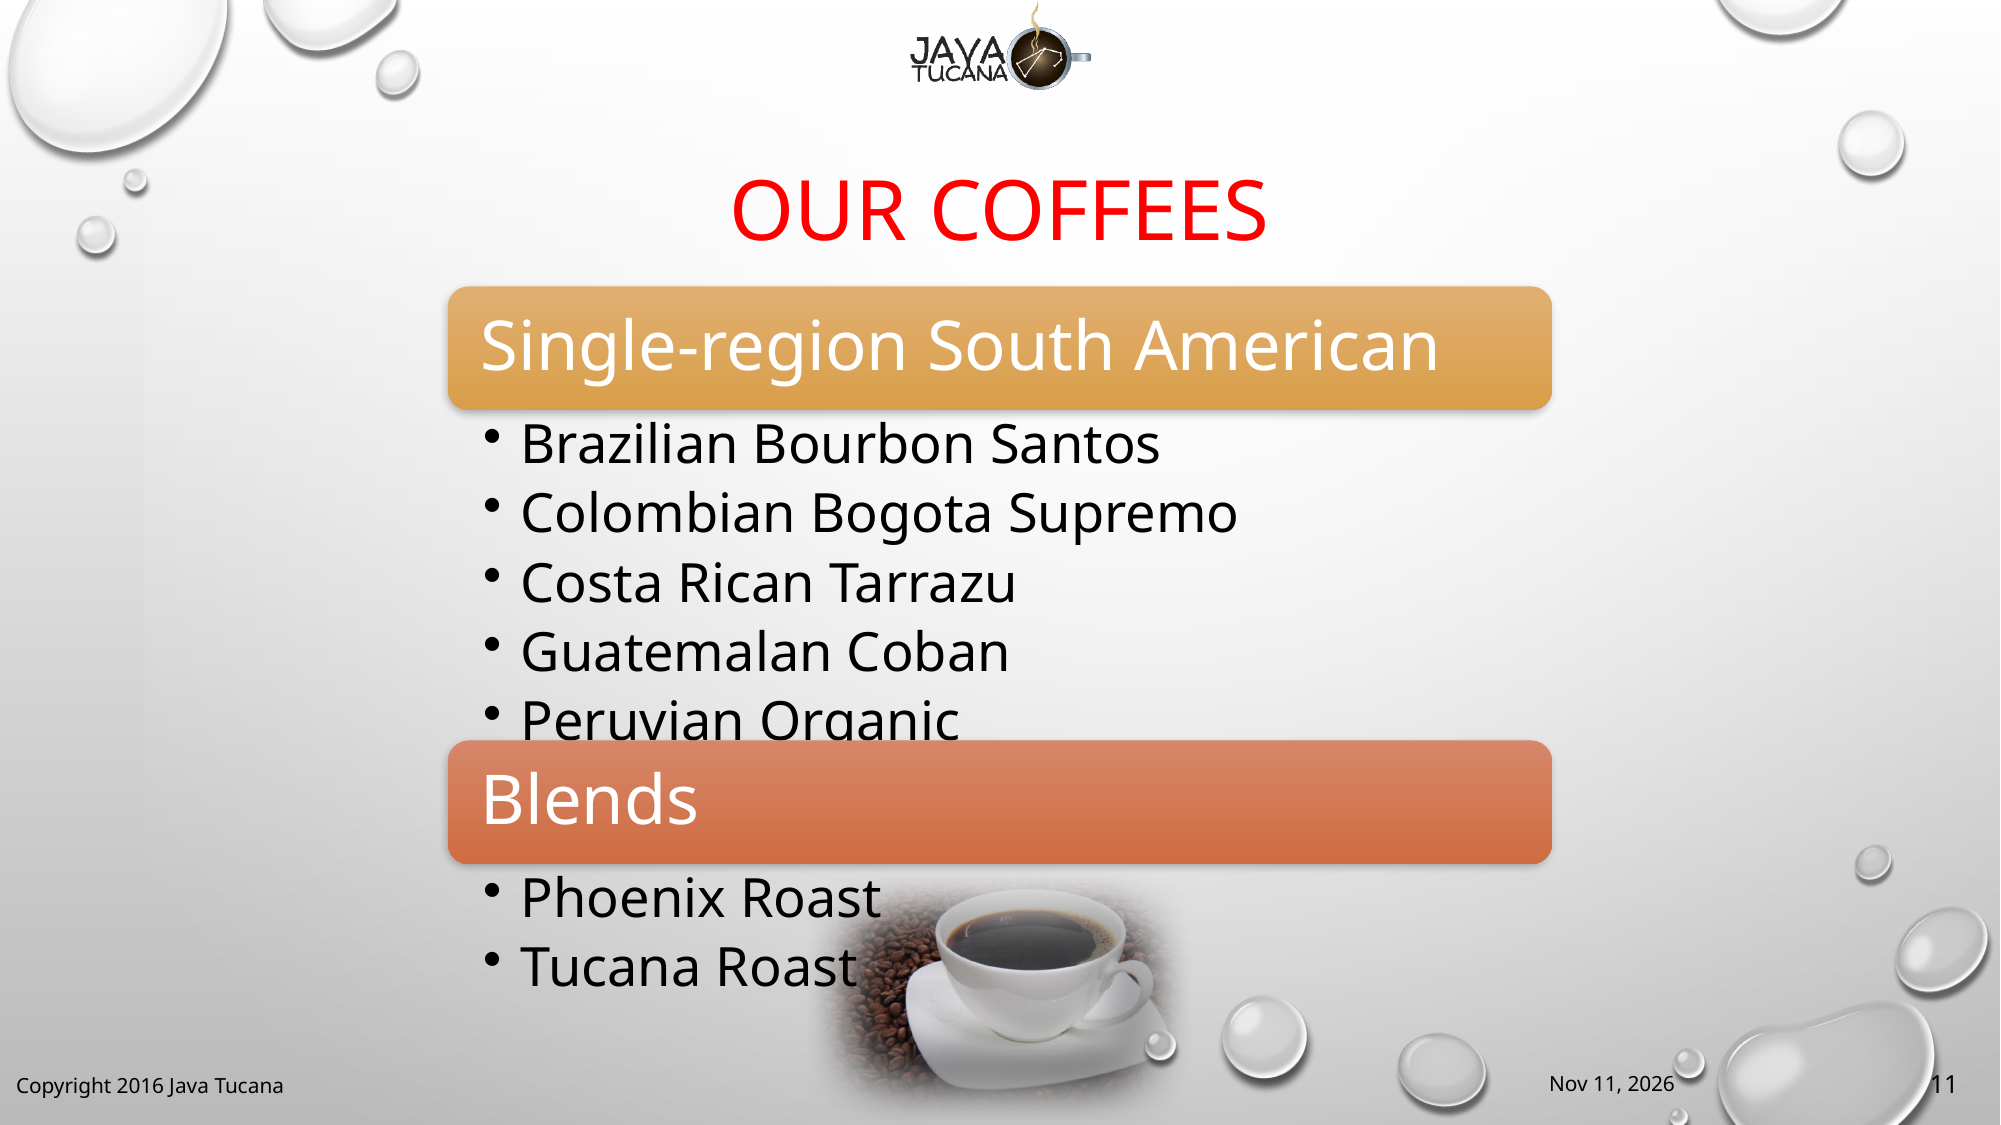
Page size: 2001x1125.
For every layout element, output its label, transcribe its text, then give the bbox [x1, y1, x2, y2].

title Our Coffees [149, 101, 1851, 327]
slide_number 5-May-16 [1239, 1055, 1690, 1116]
picture [0, 0, 2001, 1125]
slide_number 11 [1848, 1055, 1974, 1116]
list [447, 279, 1553, 1006]
footer Copyright 2016 Java Tucana [1, 1055, 1096, 1116]
